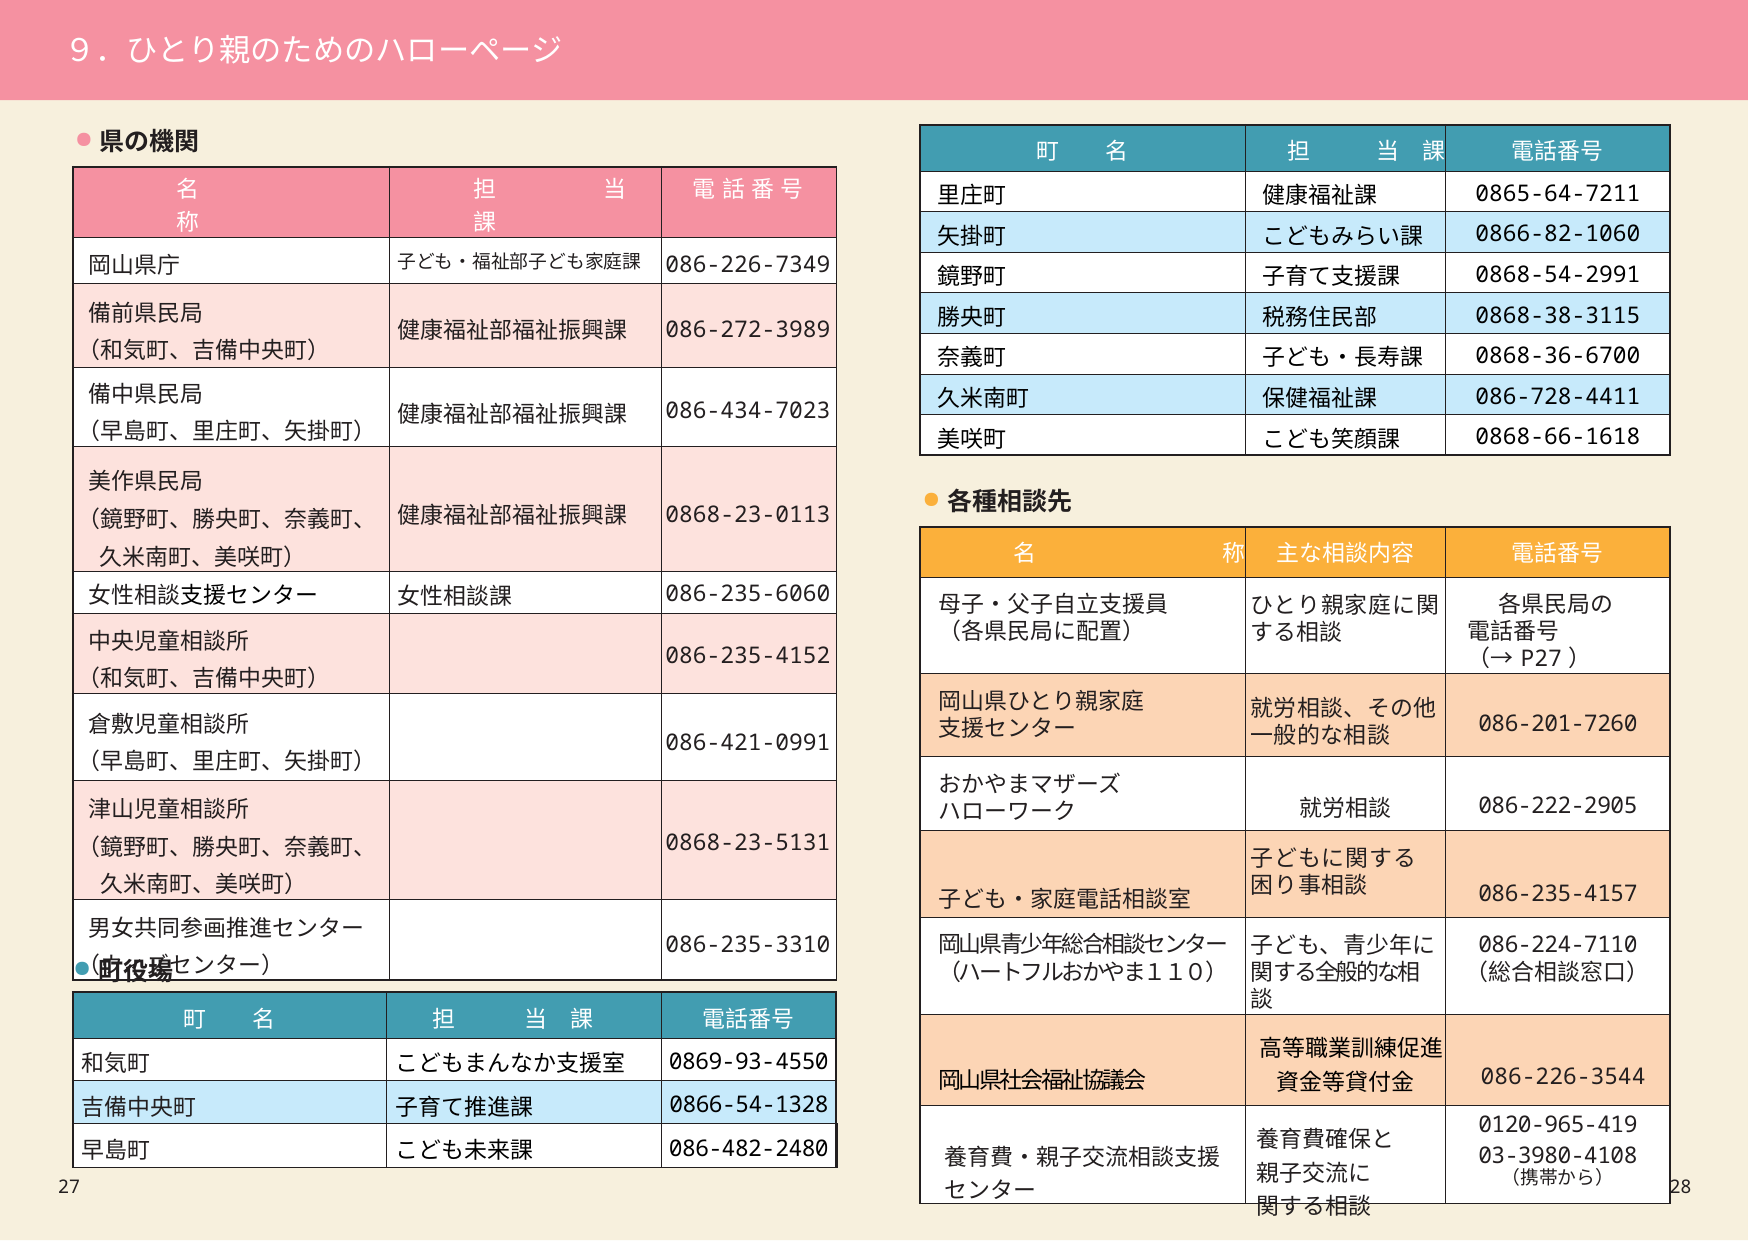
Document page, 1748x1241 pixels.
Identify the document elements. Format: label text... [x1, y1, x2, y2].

table_cell 和気町 [74, 1039, 386, 1080]
table_cell [390, 900, 661, 979]
table_cell 備中県民局 （早島町、里庄町、矢掛町） [74, 368, 389, 446]
table_cell 養育費確保と親子交流に 関する相談 [1246, 1106, 1445, 1203]
table_cell 子ども・長寿課 [1246, 334, 1445, 374]
table_cell [390, 694, 661, 780]
table_cell 子ども・家庭電話相談室 [921, 831, 1245, 917]
table_cell こどもみらい課 [1246, 212, 1445, 252]
table_cell 倉敷児童相談所 （早島町、里庄町、矢掛町） [74, 694, 389, 780]
text_box 各種相談先 [920, 483, 1075, 516]
table_cell 岡山県ひとり親家庭 支援センター [921, 674, 1245, 756]
table_header 電話番号 [1446, 126, 1669, 171]
table_header 電話番号 [662, 993, 835, 1038]
table_header 担 当 課 [387, 993, 661, 1038]
table_cell 健康福祉課 [1246, 172, 1445, 211]
table_cell 勝央町 [921, 293, 1245, 333]
table_cell 086-226-7349 [662, 238, 836, 283]
table_cell 美咲町 [921, 415, 1245, 454]
table_cell 子育て支援課 [1246, 253, 1445, 292]
table_cell こども笑顔課 [1246, 415, 1445, 454]
table_cell 養育費・親子交流相談支援 センター [921, 1106, 1245, 1203]
table_cell 086-226-3544 [1446, 1015, 1669, 1105]
table_cell 備前県民局 （和気町、吉備中央町） [74, 284, 389, 367]
table_cell 0866-82-1060 [1446, 212, 1669, 252]
table_cell 0868-38-3115 [1446, 293, 1669, 333]
table_cell 子ども・福祉部子ども家庭課 [390, 238, 661, 283]
table_cell 岡山県社会福祉協議会 [921, 1015, 1245, 1105]
table_cell 早島町 [74, 1124, 386, 1167]
table_cell 086-421-0991 [662, 694, 836, 780]
table_cell 奈義町 [921, 334, 1245, 374]
table_cell 086-235-3310 [662, 900, 836, 979]
table_cell 美作県民局 （鏡野町、勝央町、奈義町、 久米南町、美咲町） [74, 447, 389, 571]
table_cell 吉備中央町 [74, 1081, 386, 1123]
table_cell 高等職業訓練促進資金等貸付金 [1246, 1015, 1445, 1105]
table_cell 女性相談課 [390, 572, 661, 613]
text_box 県の機関 [72, 123, 202, 156]
table_cell 津山児童相談所 （鏡野町、勝央町、奈義町、 久米南町、美咲町） [74, 781, 389, 899]
table_cell 岡山県青少年総合相談センター （ハートフルおかやま１１０） [921, 918, 1245, 1014]
text_box 27 [55, 1174, 81, 1198]
table_cell 各県民局の 電話番号（→P27） [1446, 578, 1669, 673]
table_cell 矢掛町 [921, 212, 1245, 252]
text_box ９．ひとり親のためのハローページ [62, 28, 567, 68]
table_header 町 名 [74, 993, 386, 1038]
table_cell 086-201-7260 [1446, 674, 1669, 756]
table_cell 久米南町 [921, 375, 1245, 414]
table_cell 086-272-3989 [662, 284, 836, 367]
table_header 名 称 [921, 528, 1245, 577]
table_cell 086-728-4411 [1446, 375, 1669, 414]
table_cell 税務住民部 [1246, 293, 1445, 333]
table_cell 0868-23-5131 [662, 781, 836, 899]
table_cell 男女共同参画推進センター （ウィズセンター） [74, 900, 389, 979]
table_cell 0868-23-0113 [662, 447, 836, 571]
table_header 担 当 課 [1246, 126, 1445, 171]
table_cell 086-222-2905 [1446, 757, 1669, 830]
table_cell 086-224-7110 （総合相談窓口） [1446, 918, 1669, 1014]
table_cell ひとり親家庭に関 する相談 [1246, 578, 1445, 673]
table_header 町 名 [921, 126, 1245, 171]
table_cell 女性相談支援センター [74, 572, 389, 613]
table_header 電 話 番 号 [662, 168, 836, 237]
table_cell 中央児童相談所 （和気町、吉備中央町） [74, 614, 389, 693]
text_box 28 [1671, 1174, 1693, 1198]
table_cell 健康福祉部福祉振興課 [390, 447, 661, 571]
table_cell [390, 614, 661, 693]
table_cell おかやまマザーズ ハローワーク [921, 757, 1245, 830]
table_cell 子育て推進課 [387, 1081, 661, 1123]
table_cell 保健福祉課 [1246, 375, 1445, 414]
table_cell 086-235-4152 [662, 614, 836, 693]
table_cell 0865-64-7211 [1446, 172, 1669, 211]
table_cell 鏡野町 [921, 253, 1245, 292]
table_cell 子ども、青少年に関する全般的な相談 [1246, 918, 1445, 1014]
table_cell 086-235-6060 [662, 572, 836, 613]
table_cell 0869-93-4550 [662, 1039, 835, 1080]
table_cell 健康福祉部福祉振興課 [390, 368, 661, 446]
table_header 担 当 課 [390, 168, 661, 237]
table_cell 就労相談 [1246, 757, 1445, 830]
table_header 電話番号 [1446, 528, 1669, 577]
table_cell こどもまんなか支援室 [387, 1039, 661, 1080]
table_cell 086-482-2480 [662, 1124, 835, 1167]
table_cell 0120-965-419 03-3980-4108 （携帯から） [1446, 1106, 1669, 1203]
table_cell こども未来課 [387, 1124, 661, 1167]
table_cell 0866-54-1328 [662, 1081, 835, 1123]
text_box 町役場 [71, 953, 176, 986]
table_cell 0868-54-2991 [1446, 253, 1669, 292]
table_cell 086-235-4157 [1446, 831, 1669, 917]
table_cell 子どもに関する 困り事相談 [1246, 831, 1445, 917]
table_cell [390, 781, 661, 899]
table_cell 里庄町 [921, 172, 1245, 211]
table_cell 086-434-7023 [662, 368, 836, 446]
table_cell 母子・父子自立支援員 （各県民局に配置） [921, 578, 1245, 673]
table_cell 0868-66-1618 [1446, 415, 1669, 454]
table_header 名 称 [74, 168, 389, 237]
table_cell 就労相談、その他一般的な相談 [1246, 674, 1445, 756]
table_cell 0868-36-6700 [1446, 334, 1669, 374]
table_header 主な相談内容 [1246, 528, 1445, 577]
table_cell 健康福祉部福祉振興課 [390, 284, 661, 367]
table_cell 岡山県庁 [74, 238, 389, 283]
